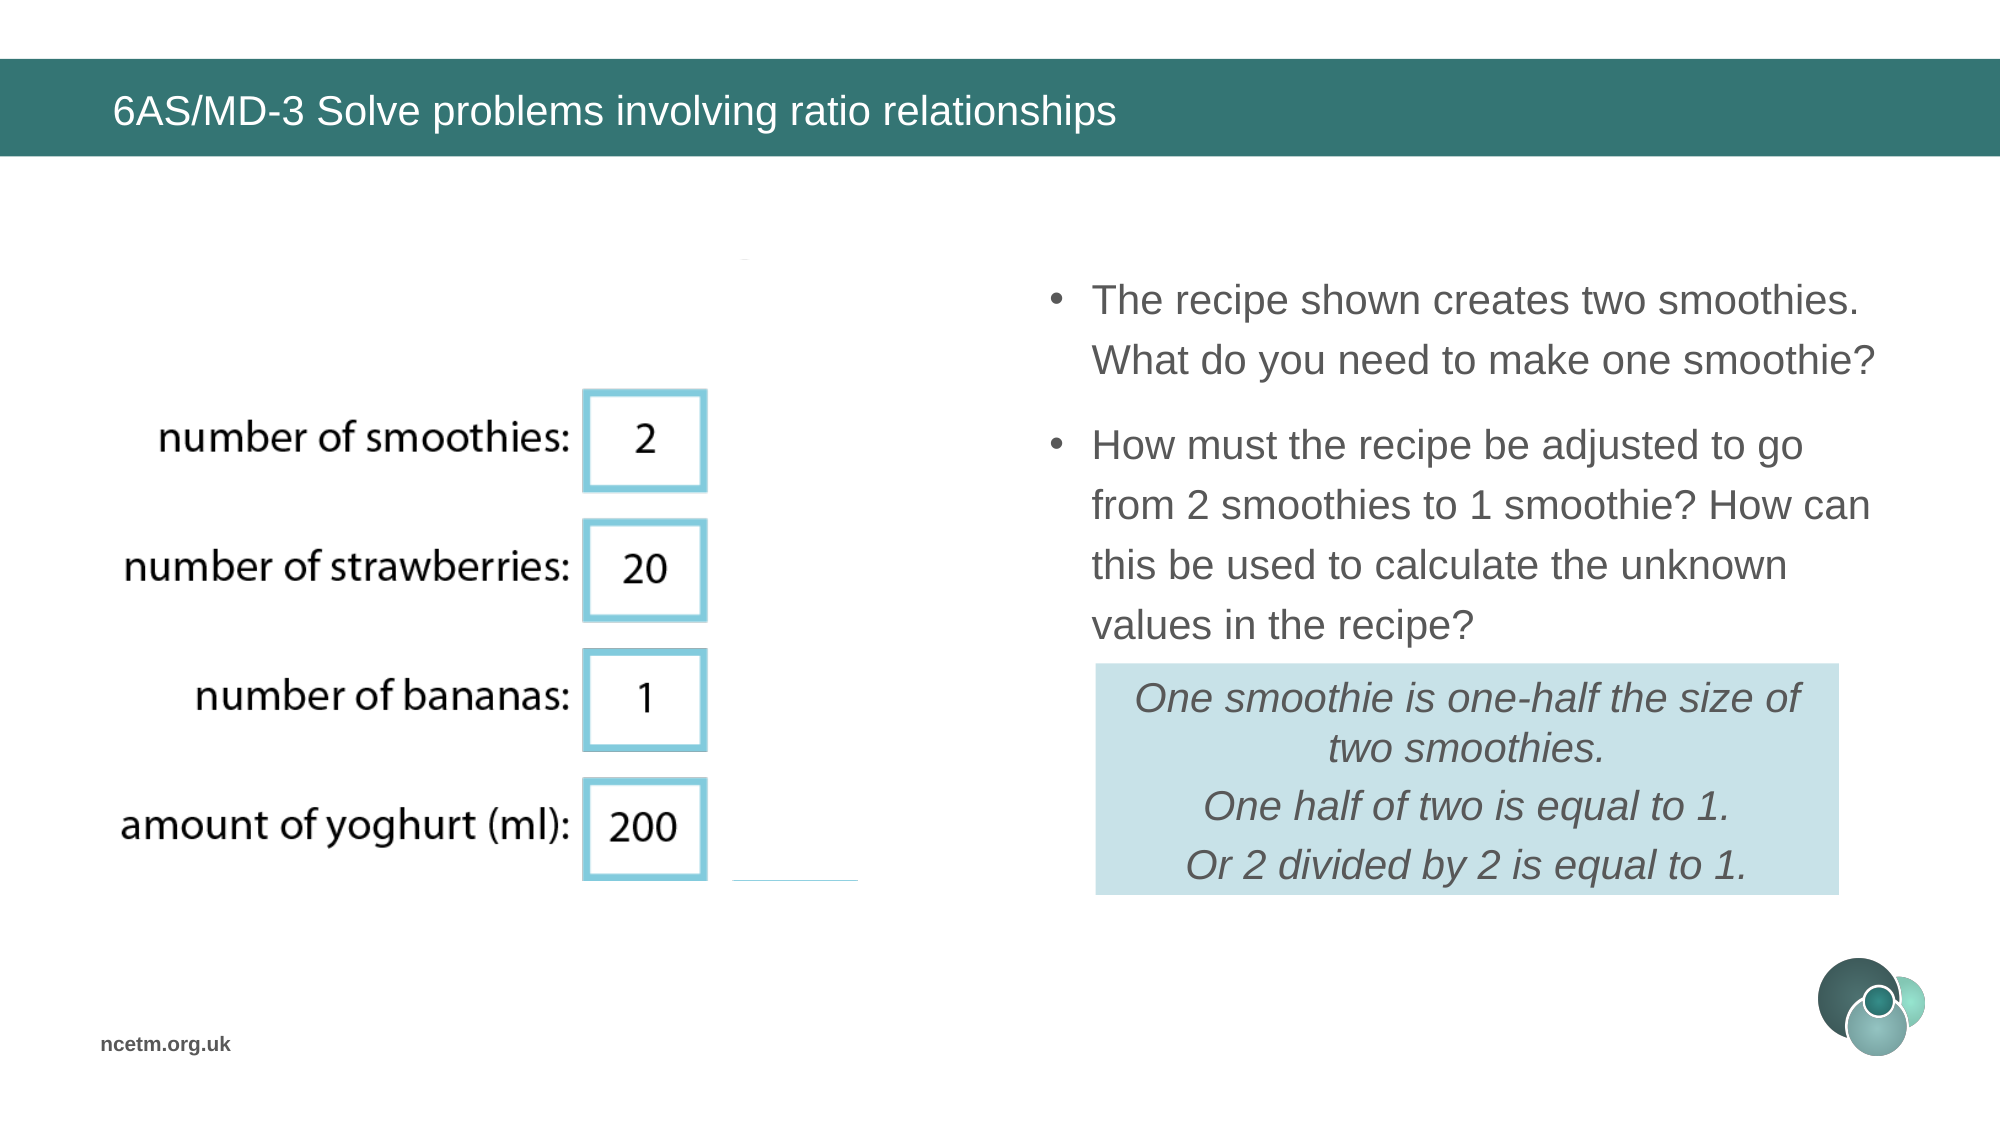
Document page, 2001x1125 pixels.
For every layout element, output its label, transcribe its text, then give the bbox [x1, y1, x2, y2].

picture [101, 255, 886, 881]
picture [1818, 958, 1925, 1056]
title 6AS/MD-3 Solve problems involving ratio relationships [97, 76, 1945, 147]
text_box The recipe shown creates two smoothies. What do you need to make one smoothie? How must the recipe be adjusted to go from 2 smoothies to 1 smoothie? How can this be used to calculate the unknown values in the recipe? [1034, 255, 1900, 1022]
